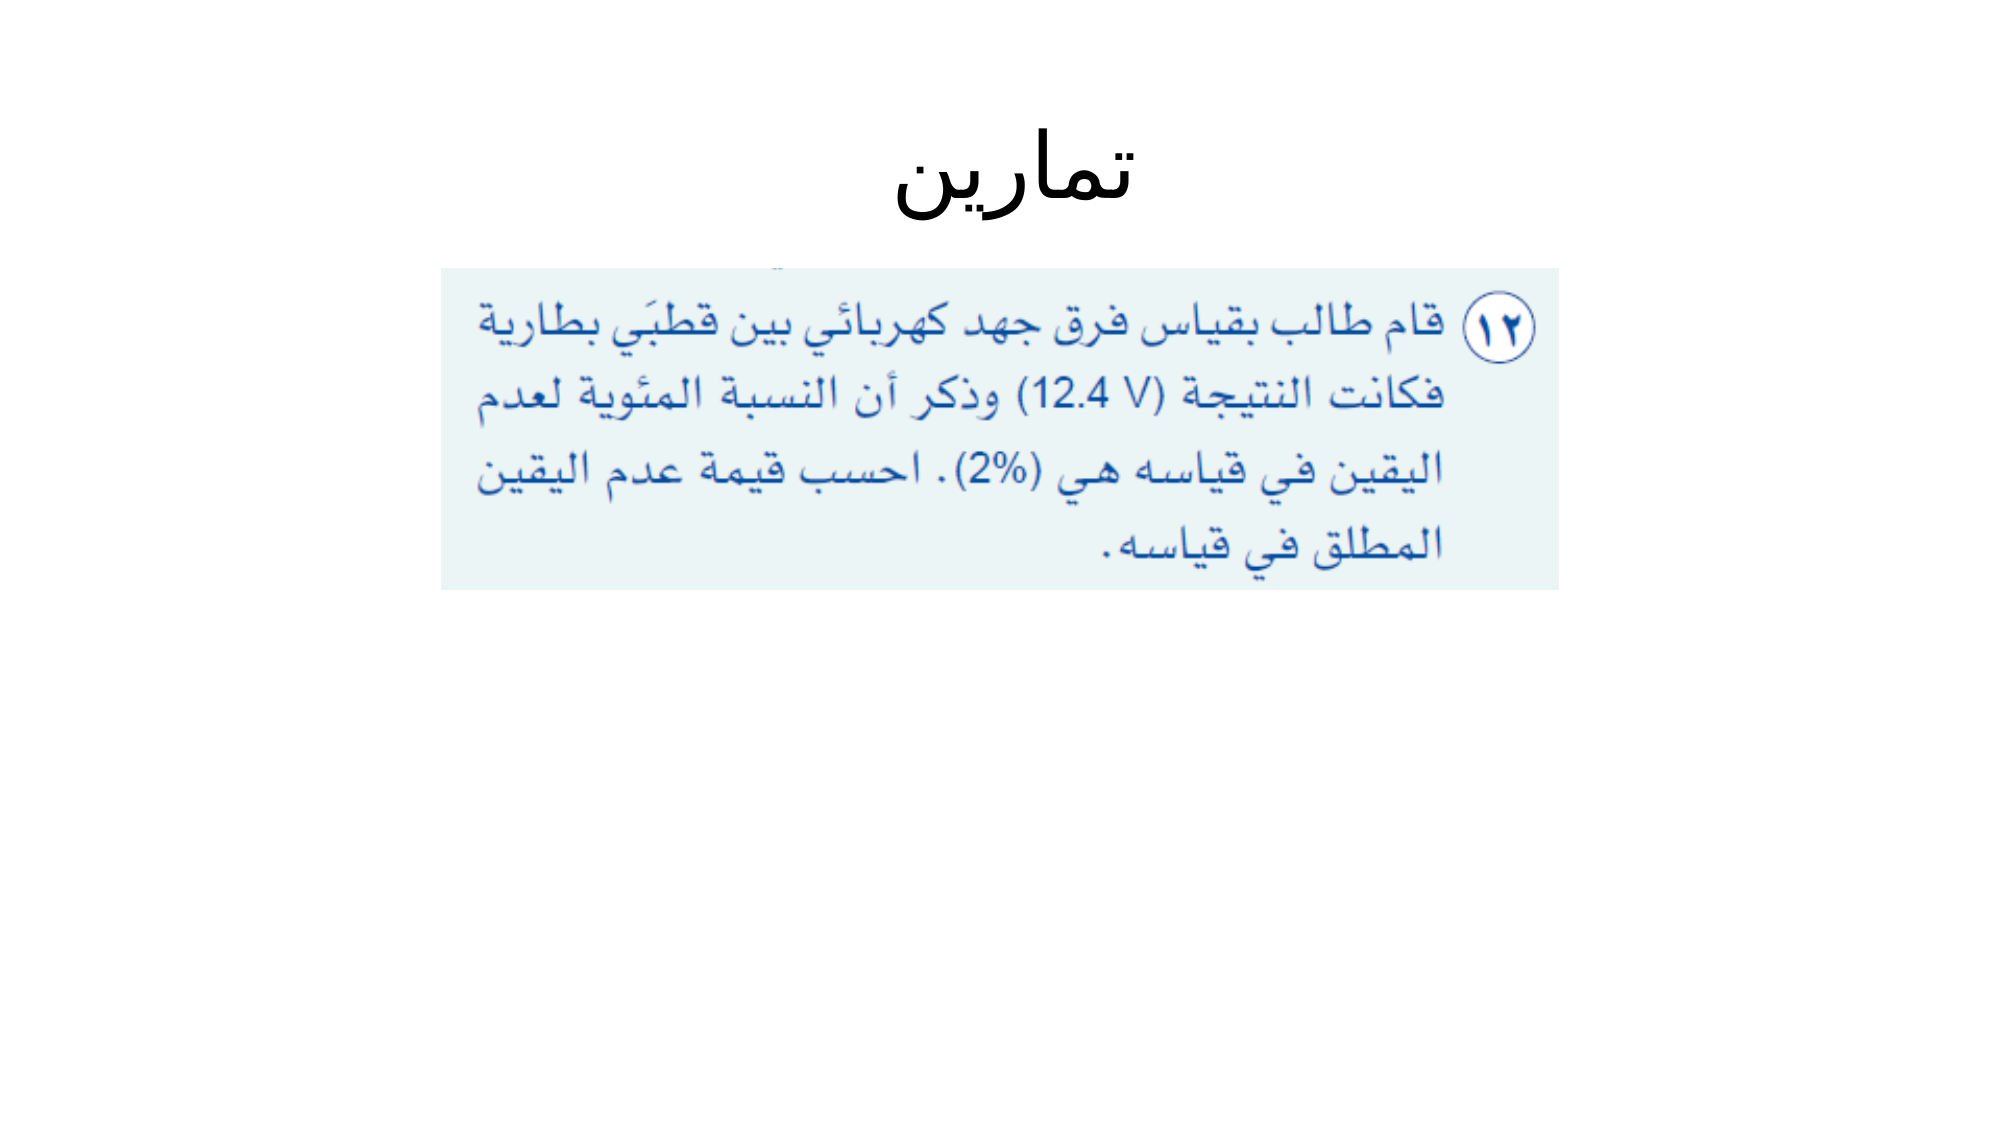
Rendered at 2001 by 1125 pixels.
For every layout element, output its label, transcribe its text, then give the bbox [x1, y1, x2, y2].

title تمارين [137, 59, 1863, 278]
picture [441, 268, 1559, 590]
